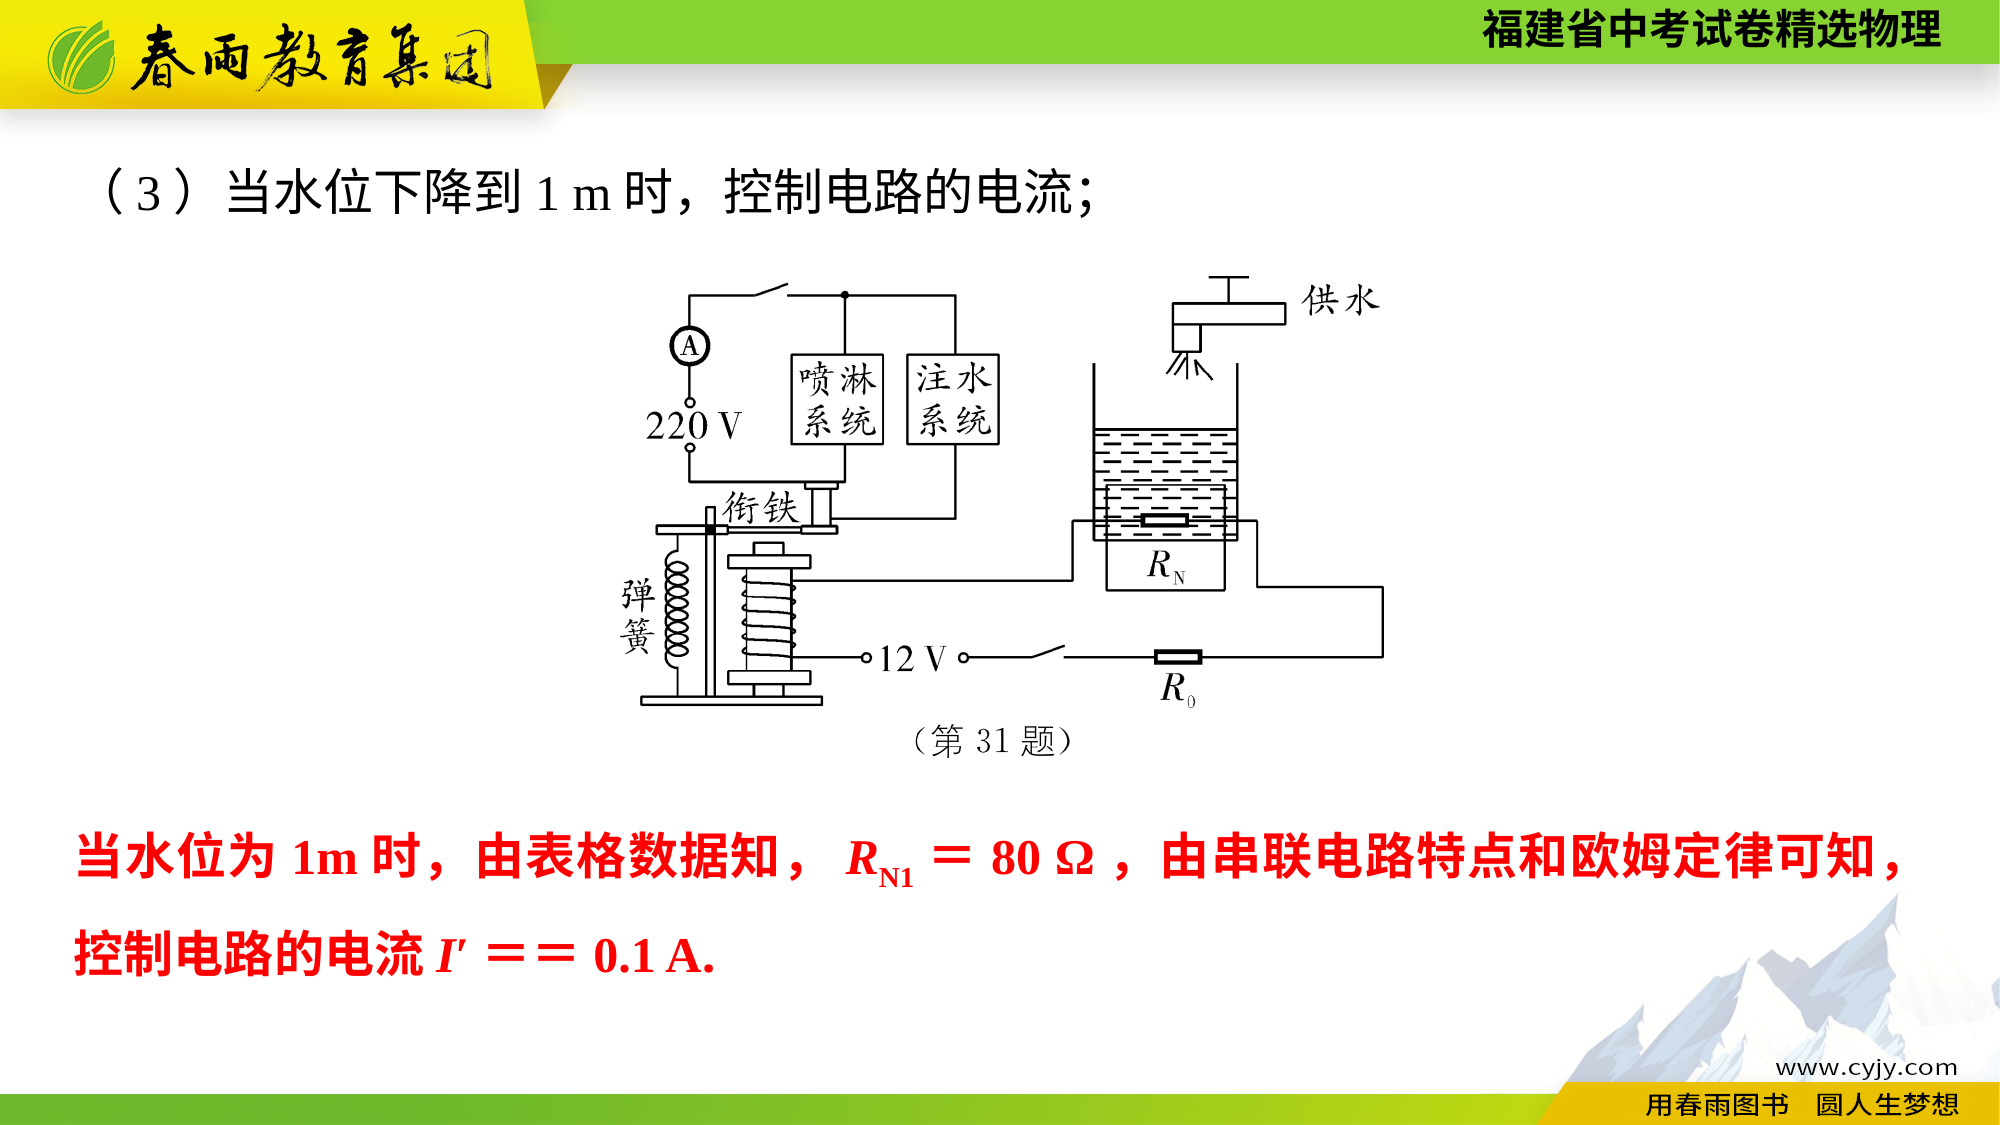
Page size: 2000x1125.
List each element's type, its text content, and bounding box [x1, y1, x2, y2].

list （3）当水位下降到1 m时，控制电路的电流； [59, 122, 1944, 217]
picture [0, 0, 2000, 1125]
